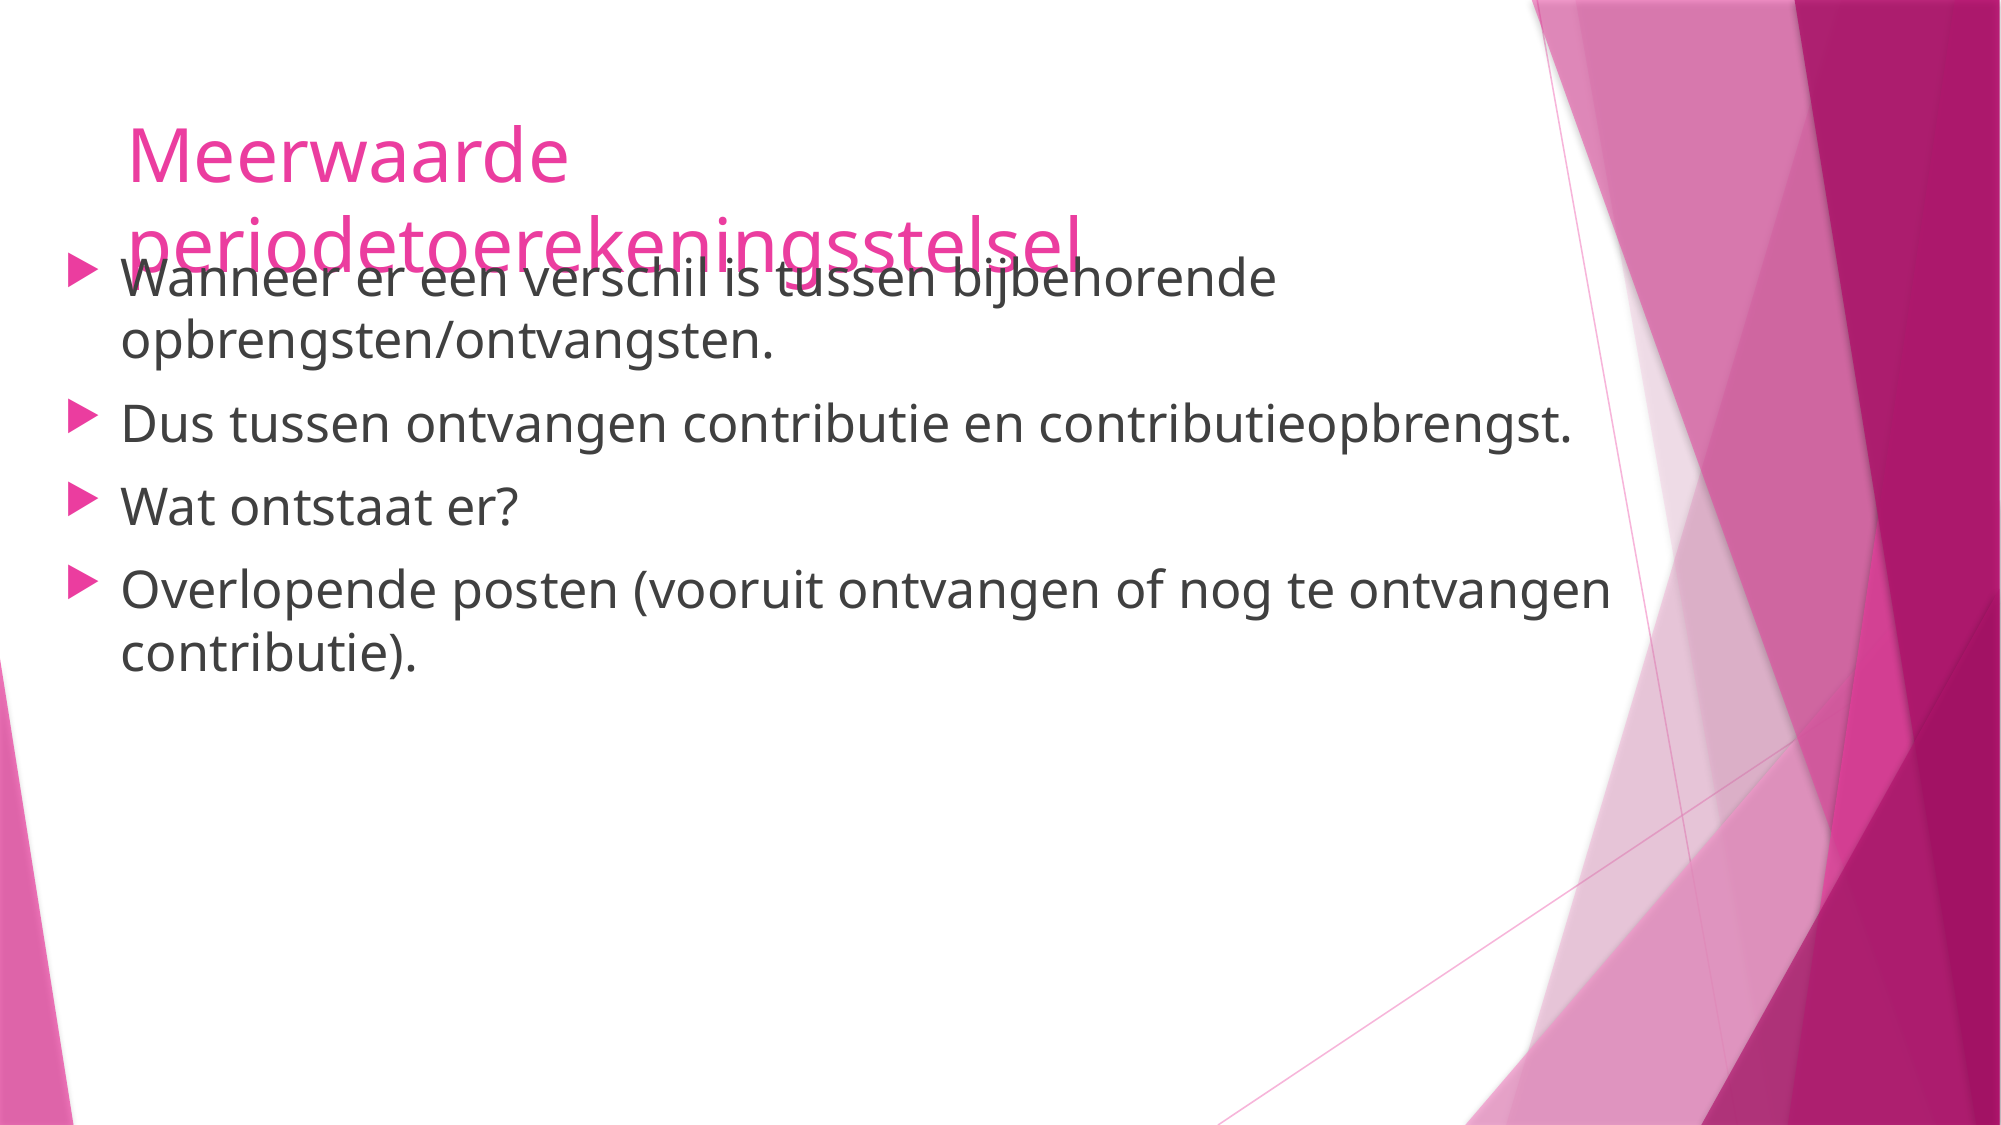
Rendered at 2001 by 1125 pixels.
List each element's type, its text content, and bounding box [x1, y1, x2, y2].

list Wanneer er een verschil is tussen bijbehorende opbrengsten/ontvangsten. Dus tussen ontvangen contributie en contributieopbrengst. Wat ontstaat er? Overlopende posten (vooruit ontvangen of nog te ontvangen contributie). [49, 236, 1814, 992]
title Meerwaarde periodetoerekeningsstelsel [111, 99, 1522, 236]
